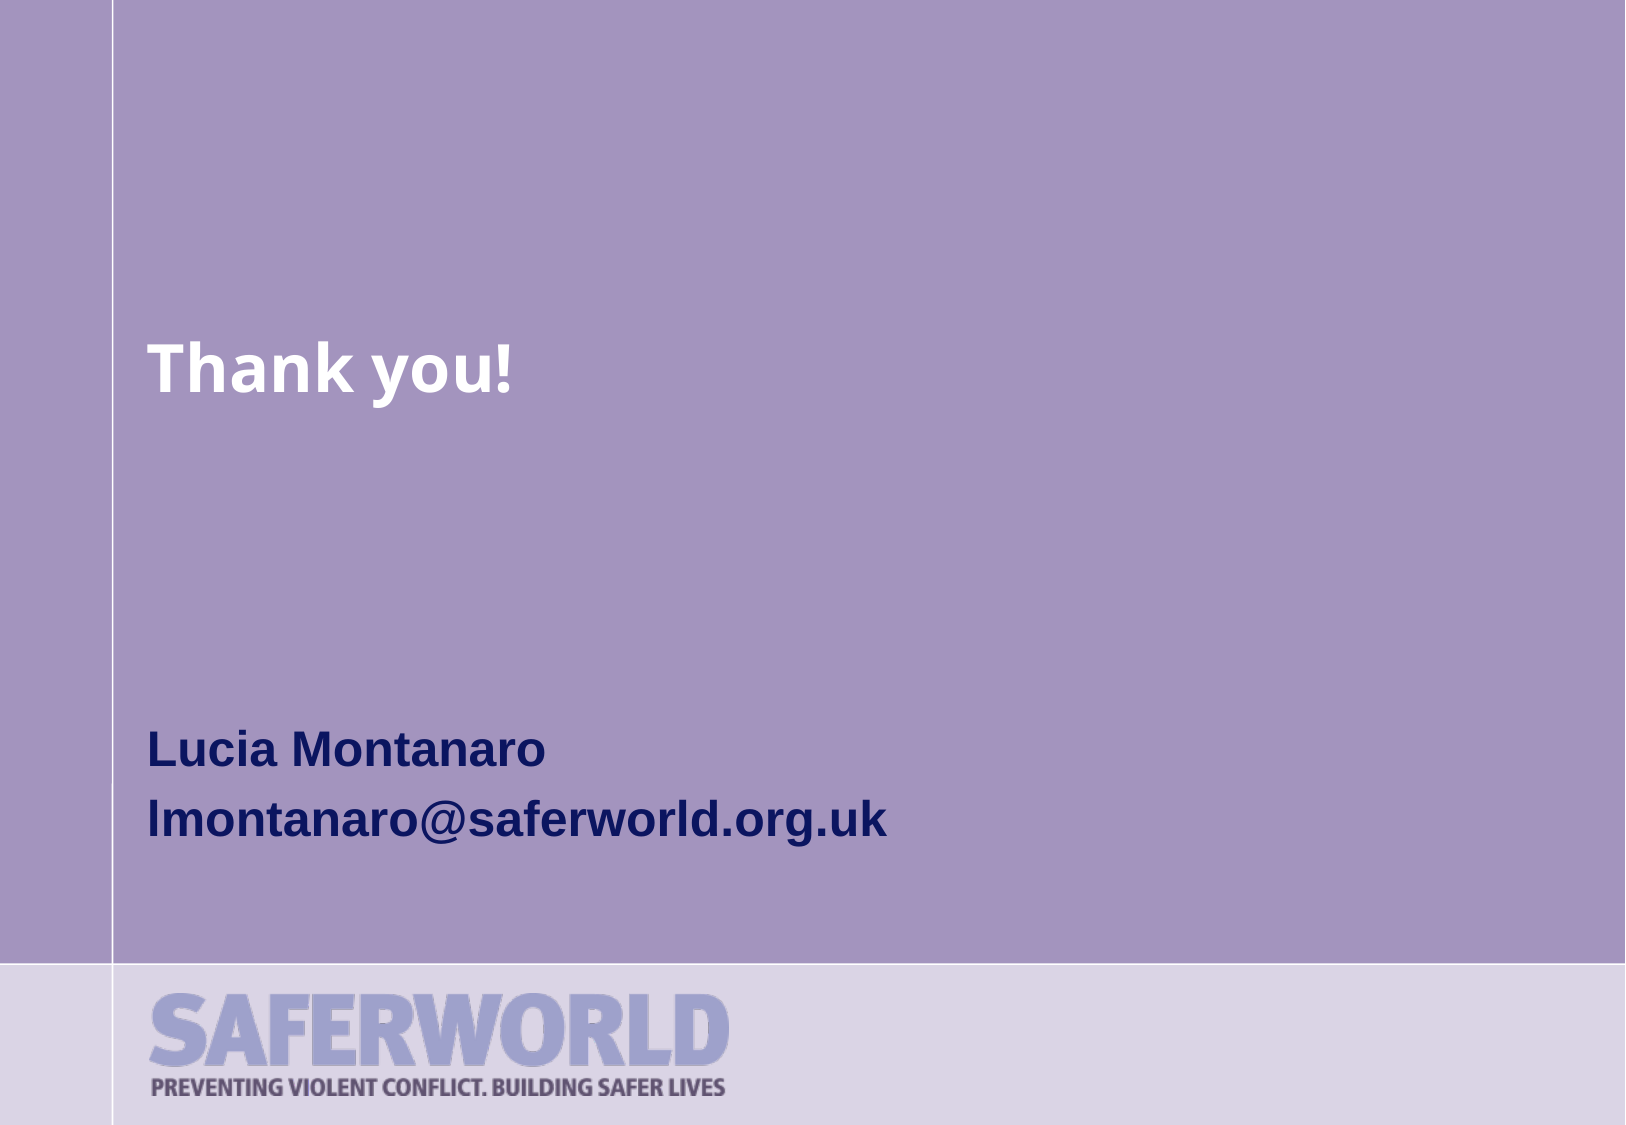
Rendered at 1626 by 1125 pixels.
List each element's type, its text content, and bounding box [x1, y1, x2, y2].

picture [149, 993, 729, 1096]
text_box Thank you! [146, 326, 1497, 464]
subtitle Lucia Montanaro lmontanaro@saferworld.org.uk [146, 716, 947, 858]
